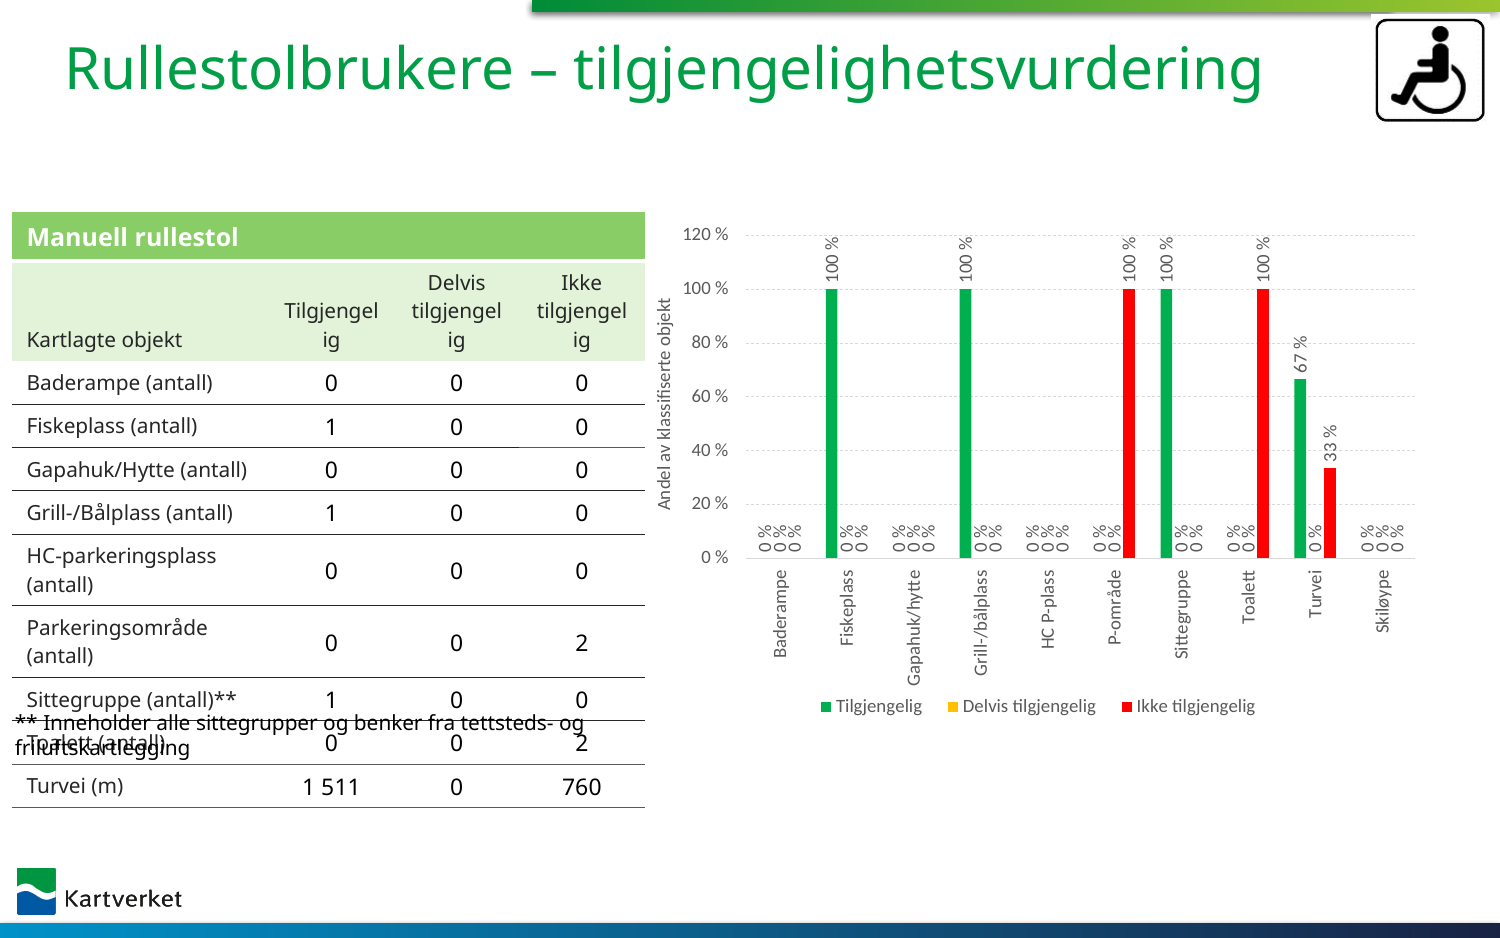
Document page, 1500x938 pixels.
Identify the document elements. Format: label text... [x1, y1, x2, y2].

table_cell Tilgjengelig [269, 263, 394, 361]
table_cell 1 511 [269, 768, 394, 807]
table_cell 0 [519, 678, 638, 702]
table_cell 760 [519, 768, 645, 807]
table_cell 0 [269, 448, 394, 490]
text_box ** Inneholder alle sittegrupper og benker fra tettsteds- og friluftskartlegging [0, 702, 745, 768]
table_cell 0 [394, 361, 519, 404]
table_cell Ikke tilgjengelig [519, 263, 638, 361]
table_cell 0 [269, 361, 394, 404]
table_cell 0 [519, 491, 638, 534]
table_cell 0 [519, 405, 638, 447]
table_cell 0 [394, 491, 519, 534]
table_cell Kartlagte objekt [12, 263, 269, 361]
picture [1371, 13, 1491, 127]
table_cell 0 [519, 448, 638, 490]
table_cell 1 [269, 405, 394, 447]
picture [643, 218, 1427, 728]
table_cell 0 [394, 535, 519, 605]
table_cell Gapahuk/Hytte (antall) [12, 448, 269, 490]
table_cell 0 [269, 606, 394, 677]
table_cell 0 [269, 535, 394, 605]
table_cell Sittegruppe (antall)** [12, 678, 269, 702]
table_cell 0 [394, 448, 519, 490]
table_cell Turvei (m) [12, 768, 269, 807]
text_box Rullestolbrukere – tilgjengelighetsvurdering [49, 12, 1372, 109]
table_cell 0 [519, 361, 638, 404]
table_cell HC-parkeringsplass (antall) [12, 535, 269, 605]
table_cell Baderampe (antall) [12, 361, 269, 404]
table_cell 0 [394, 678, 519, 702]
table_cell 0 [394, 606, 519, 677]
table_cell Grill-/Bålplass (antall) [12, 491, 269, 534]
table_cell 0 [394, 405, 519, 447]
table_cell 0 [394, 768, 519, 807]
table_cell Fiskeplass (antall) [12, 405, 269, 447]
table_header Manuell rullestol [12, 212, 645, 259]
table_cell 1 [269, 678, 394, 702]
table_cell 2 [519, 606, 638, 677]
table_cell Parkeringsområde (antall) [12, 606, 269, 677]
table_cell 1 [269, 491, 394, 534]
table_cell 0 [519, 535, 638, 605]
table_cell Delvis tilgjengelig [394, 263, 519, 361]
